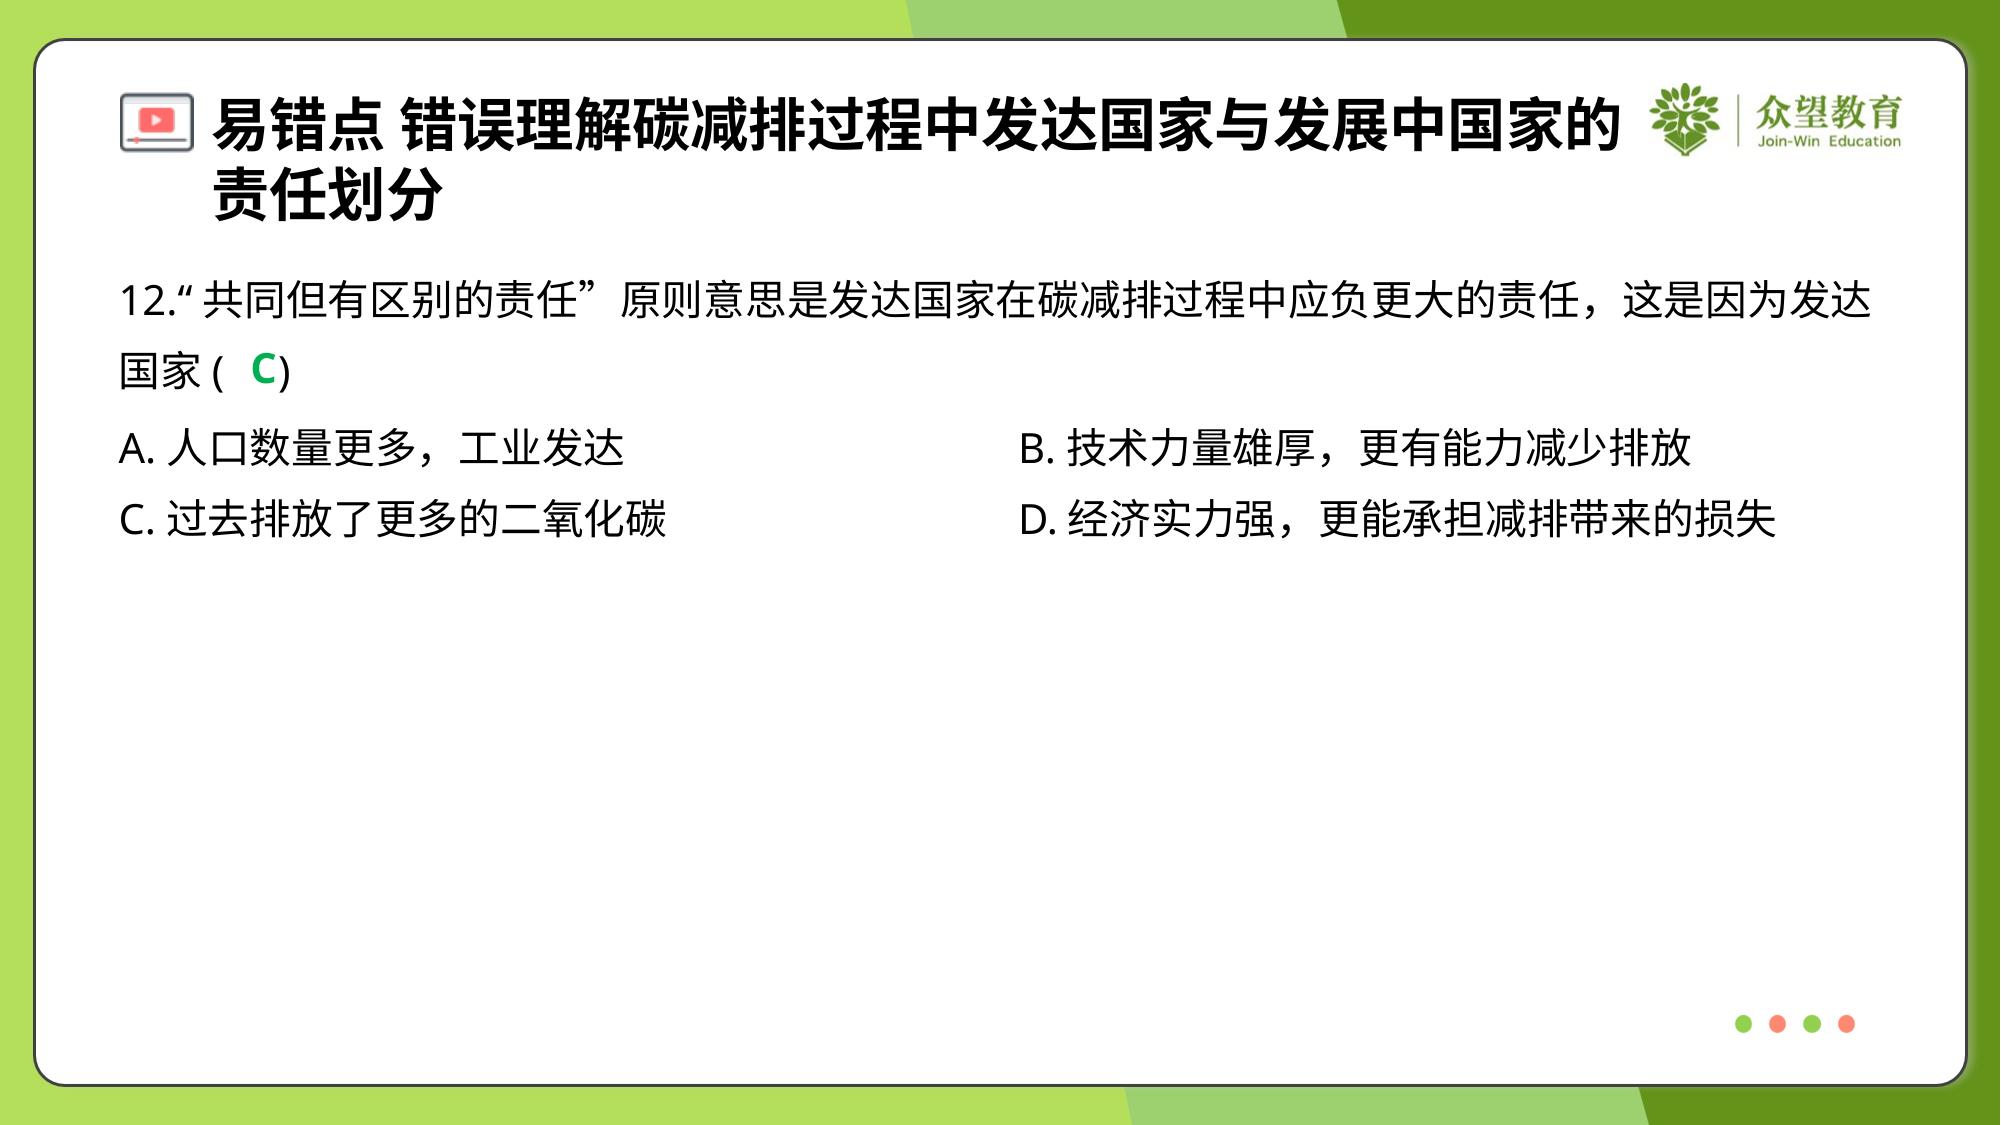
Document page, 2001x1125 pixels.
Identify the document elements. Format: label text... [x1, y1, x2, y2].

text_box A.人口数量更多，工业发达 B.技术力量雄厚，更有能力减少排放 C.过去排放了更多的二氧化碳 D.经济实力强，更能承担减排带来的损失 [118, 397, 1883, 536]
text_box C [234, 320, 293, 385]
picture [0, 0, 2000, 1125]
text_box 12.“共同但有区别的责任”原则意思是发达国家在碳减排过程中应负更大的责任，这是因为发达 国家( ) [118, 248, 1883, 387]
